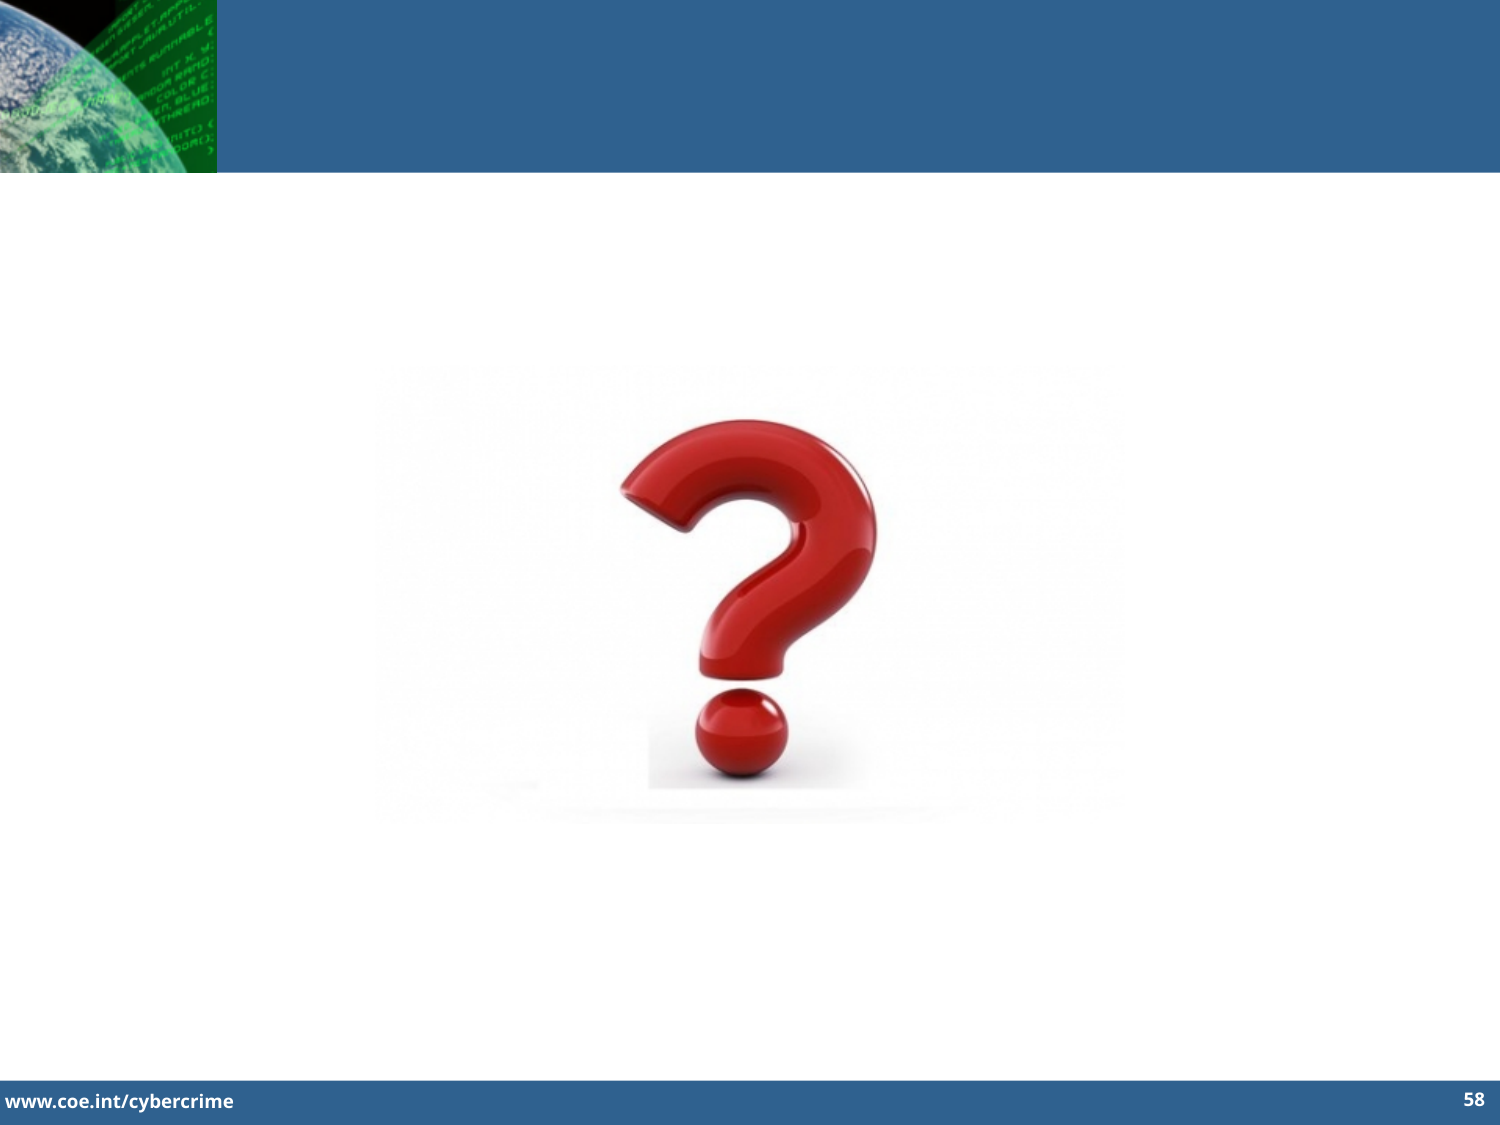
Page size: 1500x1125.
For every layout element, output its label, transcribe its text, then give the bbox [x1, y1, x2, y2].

slide_number 58 [1162, 1080, 1500, 1125]
picture [0, 0, 217, 173]
picture [375, 365, 1125, 824]
